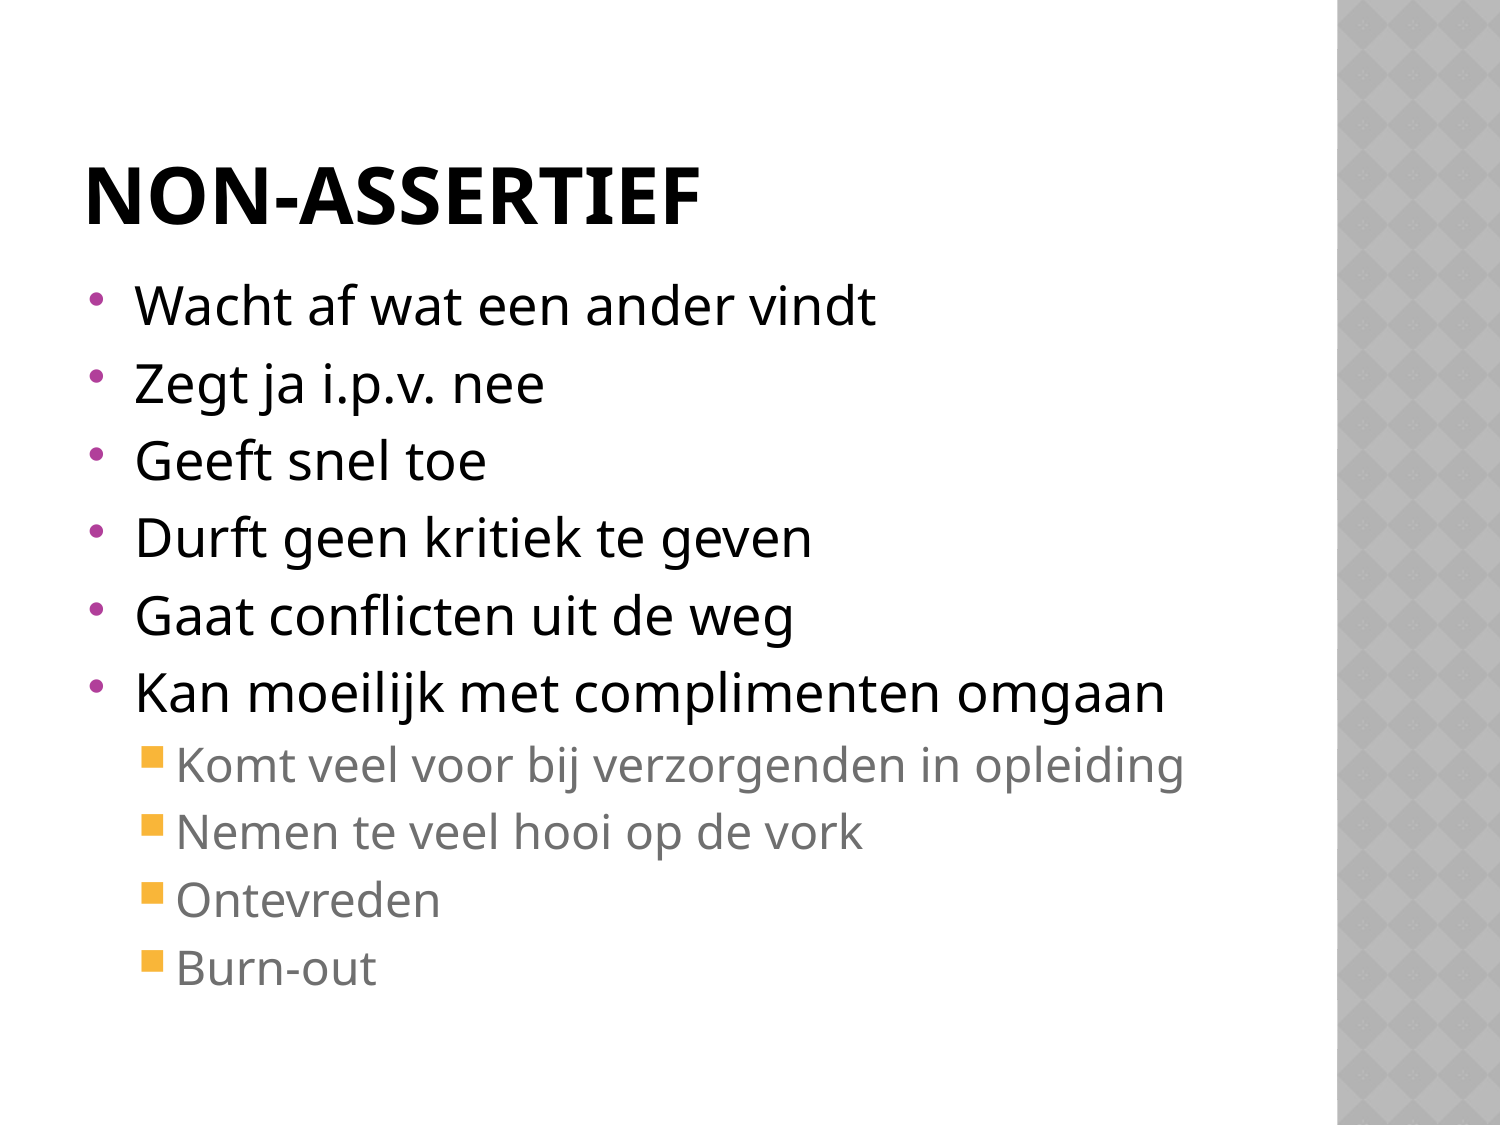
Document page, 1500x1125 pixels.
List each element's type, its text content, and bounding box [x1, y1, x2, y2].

title Non-assertief [75, 52, 1263, 240]
list Wacht af wat een ander vindt Zegt ja i.p.v. nee Geeft snel toe Durft geen kritiek te geven Gaat conflicten uit de weg Kan moeilijk met complimenten omgaan Komt veel voor bij verzorgenden in opleiding Nemen te veel hooi op de vork Ontevreden Burn-out [75, 264, 1263, 1059]
